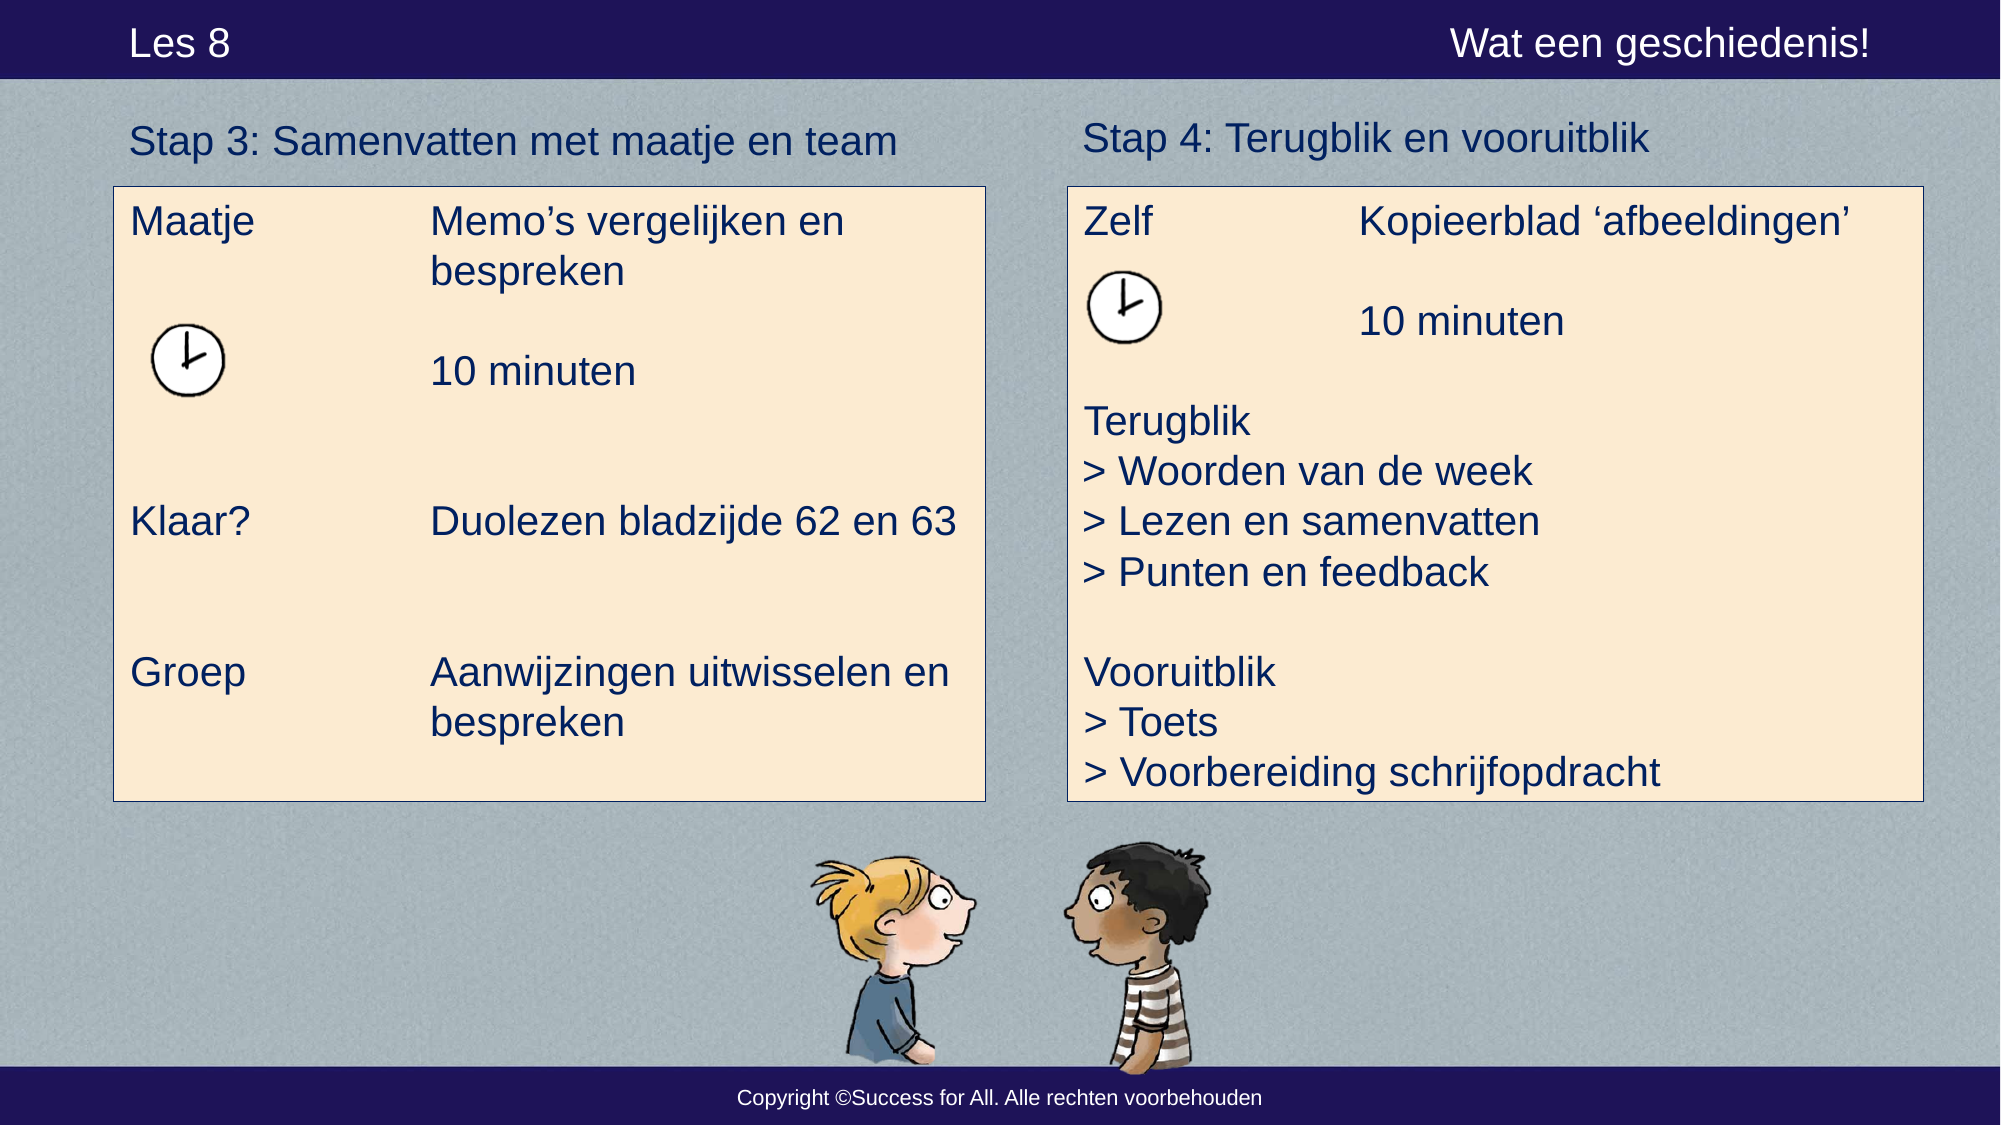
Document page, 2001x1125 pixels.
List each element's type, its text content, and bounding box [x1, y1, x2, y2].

text_box Copyright ©Success for All. Alle rechten voorbehouden [0, 1076, 2000, 1125]
text_box Maatje Memo’s vergelijken en bespreken 10 minuten Klaar? Duolezen bladzijde 62 en 63 Groep Aanwijzingen uitwisselen en bespreken [113, 186, 986, 802]
text_box Les 8 [114, 8, 354, 73]
picture [0, 0, 2001, 1125]
text_box Zelf Kopieerblad ‘afbeeldingen’ 10 minuten Terugblik > Woorden van de week > Lezen en samenvatten > Punten en feedback Vooruitblik > Toets > Voorbereiding schrijfopdracht [1067, 186, 1924, 802]
text_box Stap 3: Samenvatten met maatje en team [113, 106, 960, 172]
text_box Wat een geschiedenis! [999, 8, 1886, 73]
text_box Stap 4: Terugblik en vooruitblik [1067, 103, 1860, 169]
